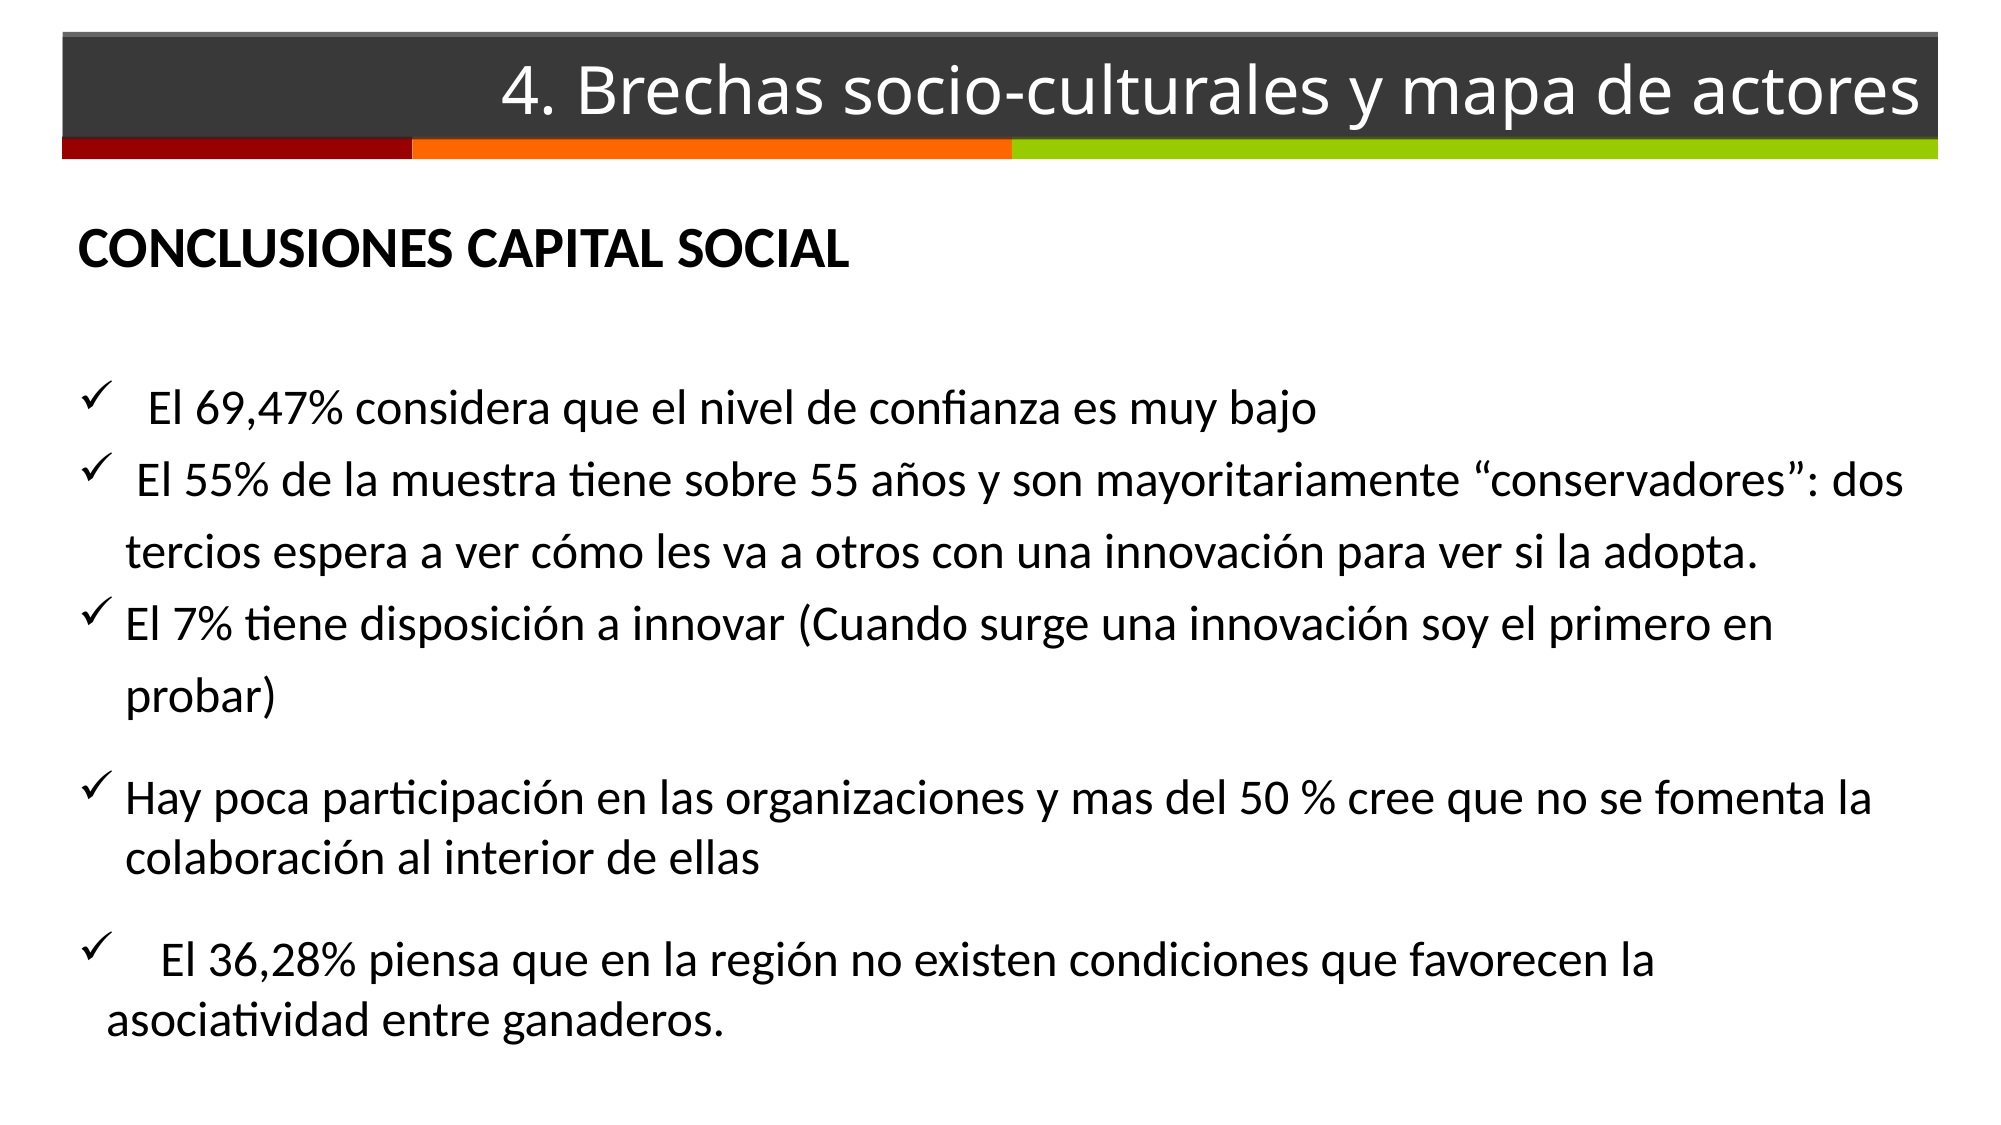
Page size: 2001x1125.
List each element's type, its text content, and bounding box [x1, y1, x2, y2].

title 4. Brechas socio-culturales y mapa de actores [62, 37, 1938, 140]
list CONCLUSIONES CAPITAL SOCIAL El 69,47% considera que el nivel de confianza es muy bajo El 55% de la muestra tiene sobre 55 años y son mayoritariamente “conservadores”: dos tercios espera a ver cómo les va a otros con una innovación para ver si la adopta. El 7% tiene disposición a innovar (Cuando surge una innovación soy el primero en probar) Hay poca participación en las organizaciones y mas del 50 % cree que no se fomenta la colaboración al interior de ellas El 36,28% piensa que en la región no existen condiciones que favorecen la asociatividad entre ganaderos. [63, 187, 1926, 1090]
